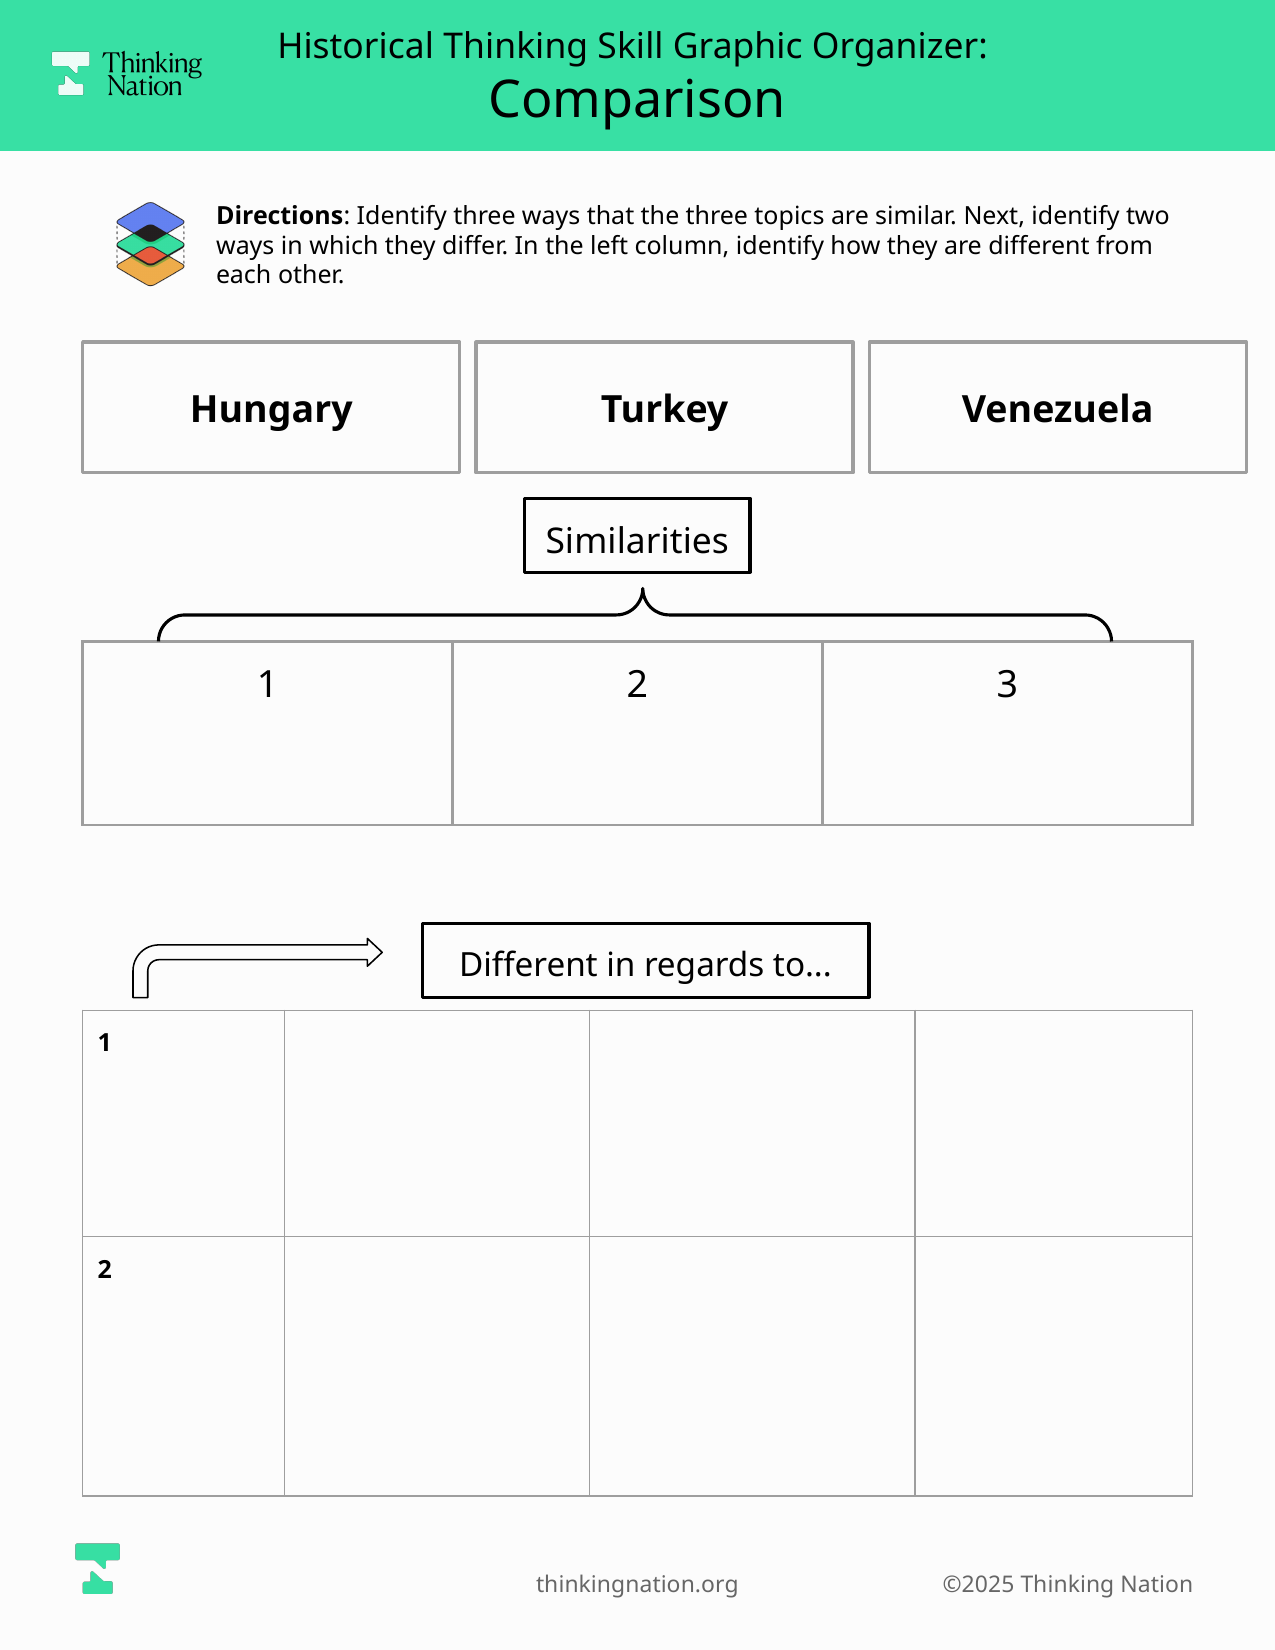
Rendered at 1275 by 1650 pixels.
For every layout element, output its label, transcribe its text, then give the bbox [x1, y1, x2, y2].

table_header [590, 1011, 914, 1236]
text_box Historical Thinking Skill Graphic Organizer: Comparison [0, 0, 1275, 151]
table_header 1 [83, 1011, 284, 1236]
table_cell [590, 1237, 914, 1495]
text_box thinkingnation.org [486, 1553, 789, 1605]
picture [62, 1533, 133, 1604]
table_header 2 [454, 643, 821, 824]
text_box Similarities [524, 498, 751, 573]
text_box [158, 588, 1112, 642]
picture [94, 188, 207, 300]
text_box Hungary [82, 342, 460, 473]
text_box Directions: Identify three ways that the three topics are similar. Next, identify two ways in which they differ. In the left column, identify how they are different from each other. [207, 188, 1197, 300]
table_header [285, 1011, 589, 1236]
text_box Venezuela [869, 342, 1247, 473]
text_box ©2025 Thinking Nation [907, 1553, 1210, 1605]
table_cell [916, 1237, 1192, 1495]
picture [35, 37, 207, 109]
table_cell 2 [83, 1237, 284, 1495]
text_box [132, 938, 383, 998]
table_header 1 [84, 643, 451, 824]
table_header 3 [824, 643, 1191, 824]
table_header [916, 1011, 1192, 1236]
text_box Different in regards to... [422, 923, 869, 998]
table_cell [285, 1237, 589, 1495]
text_box Turkey [475, 342, 853, 473]
